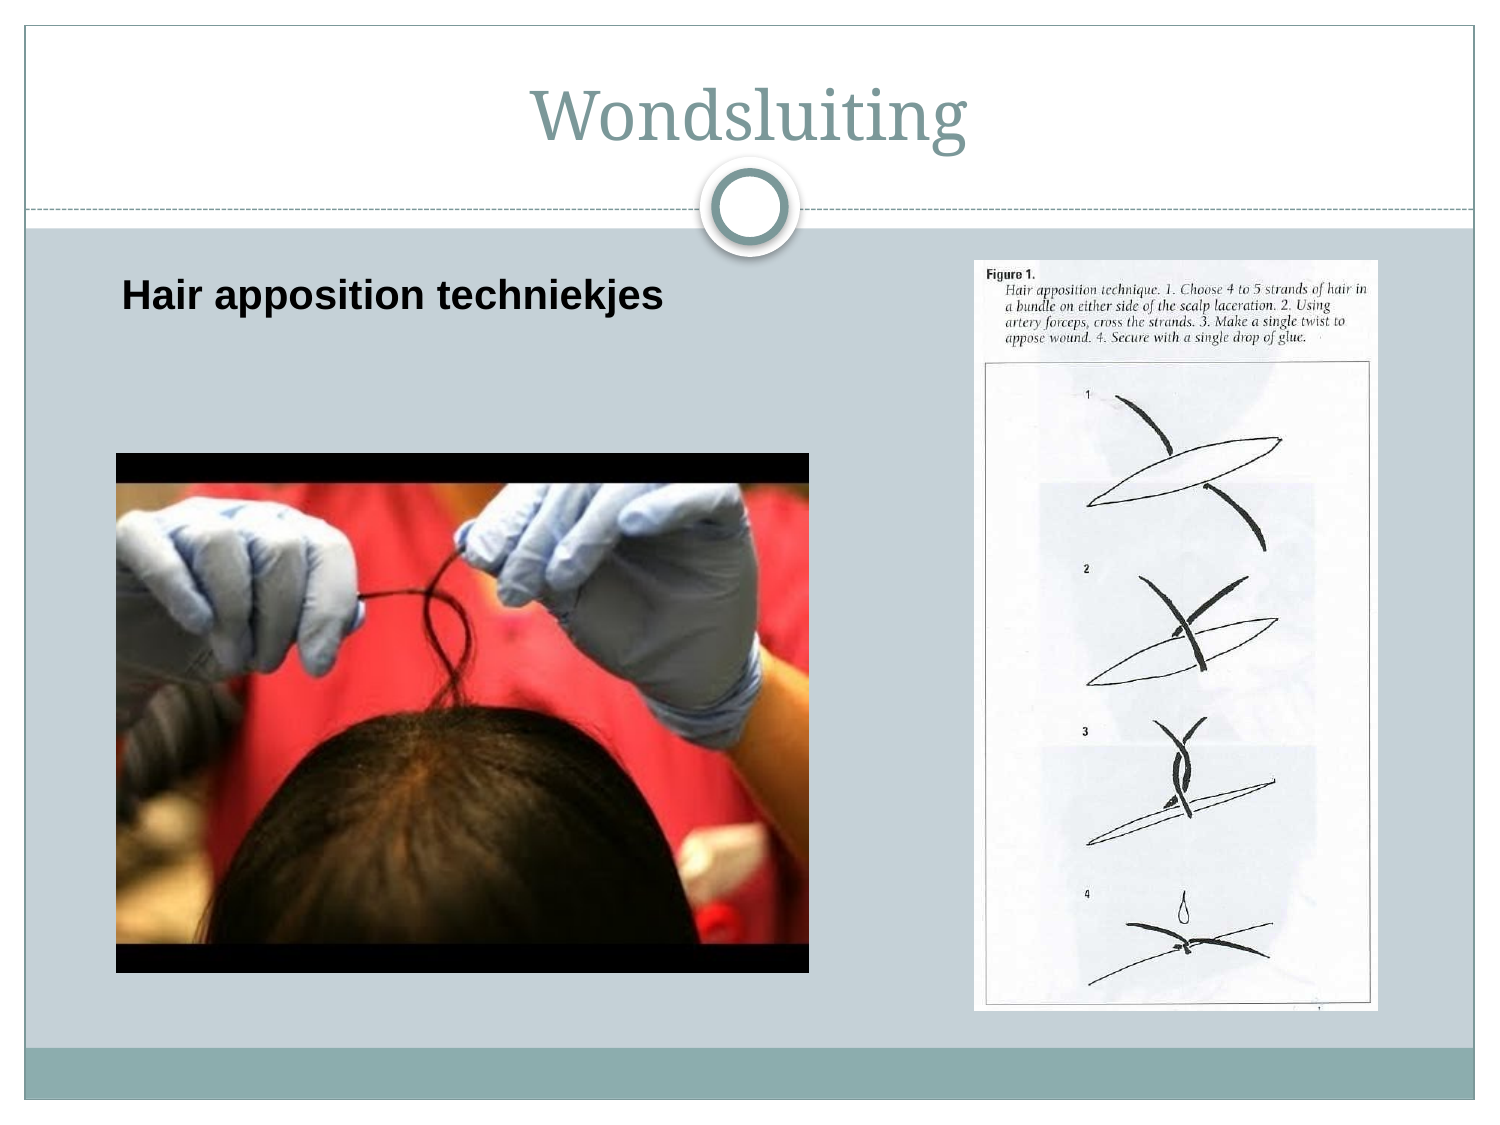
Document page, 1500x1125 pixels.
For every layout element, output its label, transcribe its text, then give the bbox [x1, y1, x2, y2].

title Wondsluiting [49, 37, 1450, 162]
text_box Hair apposition techniekjes [35, 260, 680, 326]
picture [116, 452, 810, 973]
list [974, 260, 1379, 1011]
